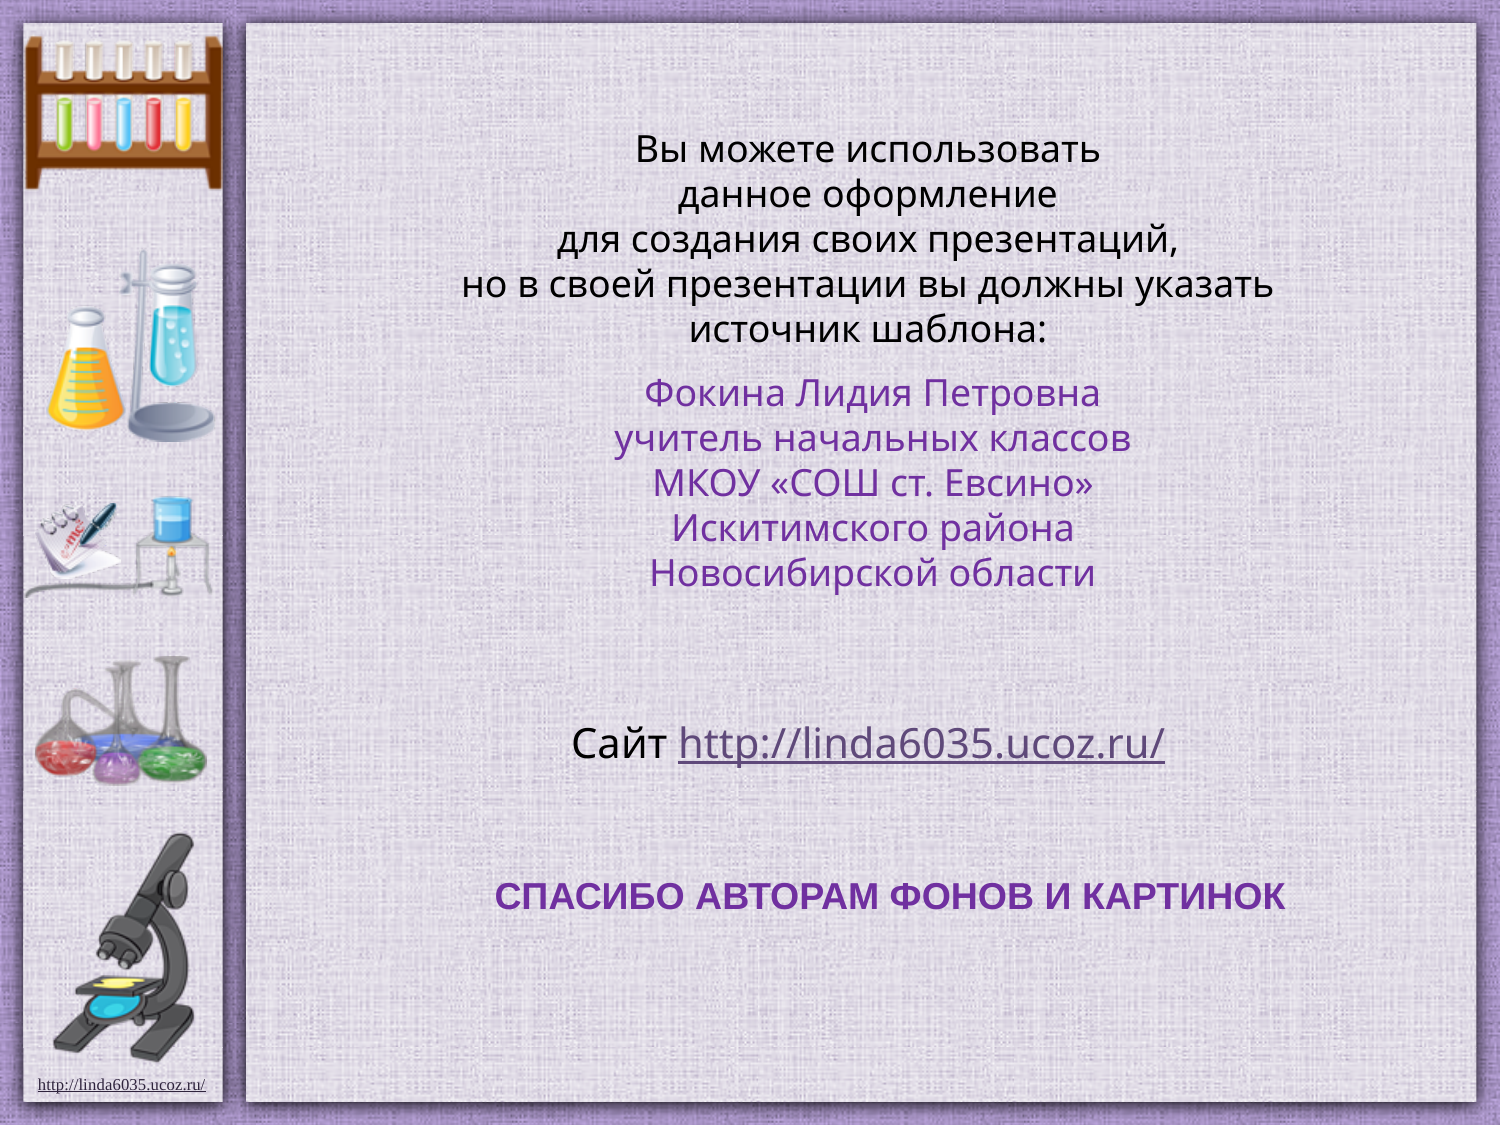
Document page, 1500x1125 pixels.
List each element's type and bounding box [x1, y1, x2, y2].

picture [35, 656, 207, 786]
picture [23, 0, 223, 200]
picture [46, 246, 223, 442]
picture [46, 831, 213, 1067]
text_box [316, 116, 1430, 926]
picture [23, 492, 217, 598]
